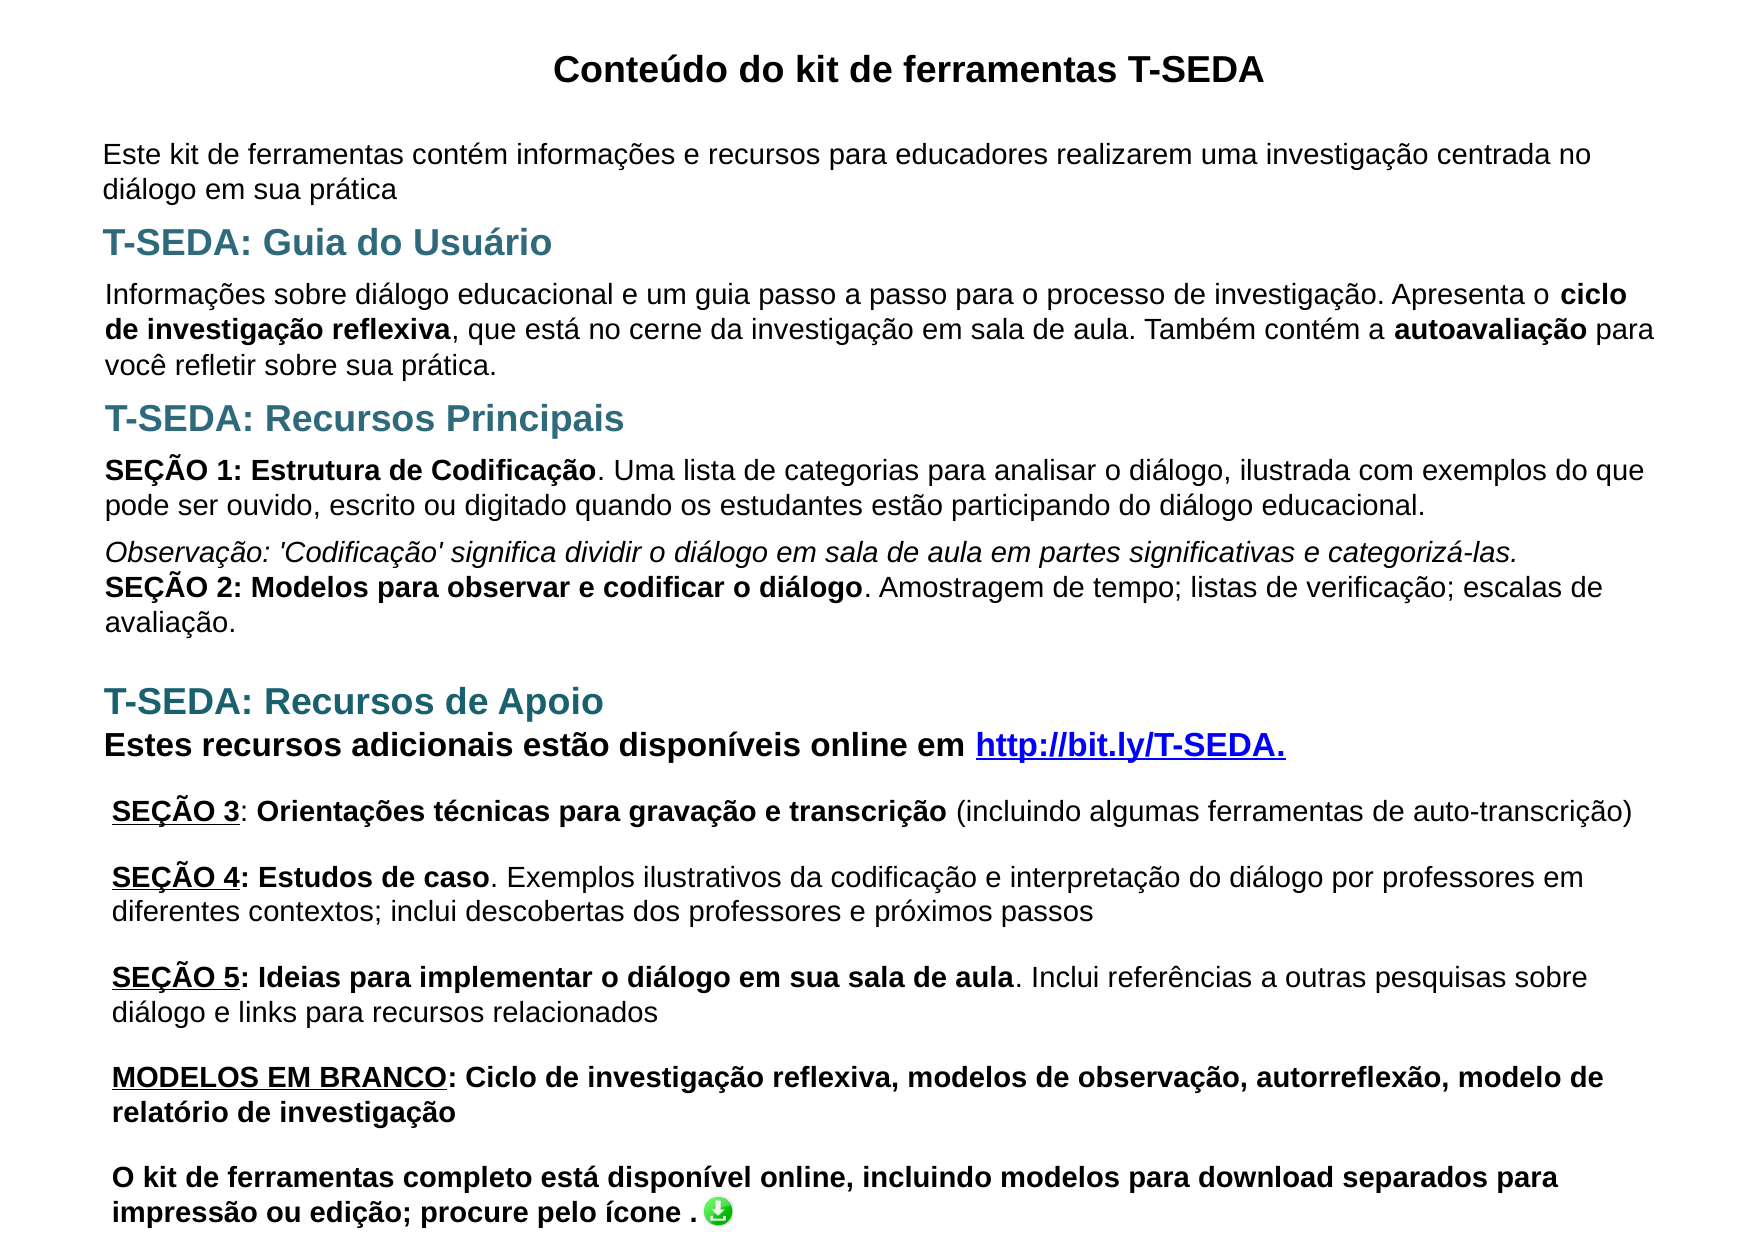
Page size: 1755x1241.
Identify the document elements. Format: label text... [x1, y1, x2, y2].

text_box Conteúdo do kit de ferramentas T-SEDA Este kit de ferramentas contém informações e recursos para educadores realizarem uma investigação centrada no diálogo em sua prática T-SEDA: Guia do Usuário Informações sobre diálogo educacional e um guia passo a passo para o processo de investigação. Apresenta o ciclo de investigação reflexiva, que está no cerne da investigação em sala de aula. Também contém a autoavaliação para você refletir sobre sua prática. T-SEDA: Recursos Principais SEÇÃO 1: Estrutura de Codificação. Uma lista de categorias para analisar o diálogo, ilustrada com exemplos do que pode ser ouvido, escrito ou digitado quando os estudantes estão participando do diálogo educacional. Observação: 'Codificação' significa dividir o diálogo em sala de aula em partes significativas e categorizá-las. SEÇÃO 2: Modelos para observar e codificar o diálogo. Amostragem de tempo; listas de verificação; escalas de avaliação. T-SEDA: Recursos de Apoio Estes recursos adicionais estão disponíveis online em http://bit.ly/T-SEDA. SEÇÃO 3: Orientações técnicas para gravação e transcrição (incluindo algumas ferramentas de auto-transcrição) SEÇÃO 4: Estudos de caso. Exemplos ilustrativos da codificação e interpretação do diálogo por professores em diferentes contextos; inclui descobertas dos professores e próximos passos SEÇÃO 5: Ideias para implementar o diálogo em sua sala de aula. Inclui referências a outras pesquisas sobre diálogo e links para recursos relacionados MODELOS EM BRANCO: Ciclo de investigação reflexiva, modelos de observação, autorreflexão, modelo de relatório de investigação O kit de ferramentas completo está disponível online, incluindo modelos para download separados para impressão ou edição; procure pelo ícone . [101, 45, 1663, 1228]
text_box [702, 1195, 734, 1227]
